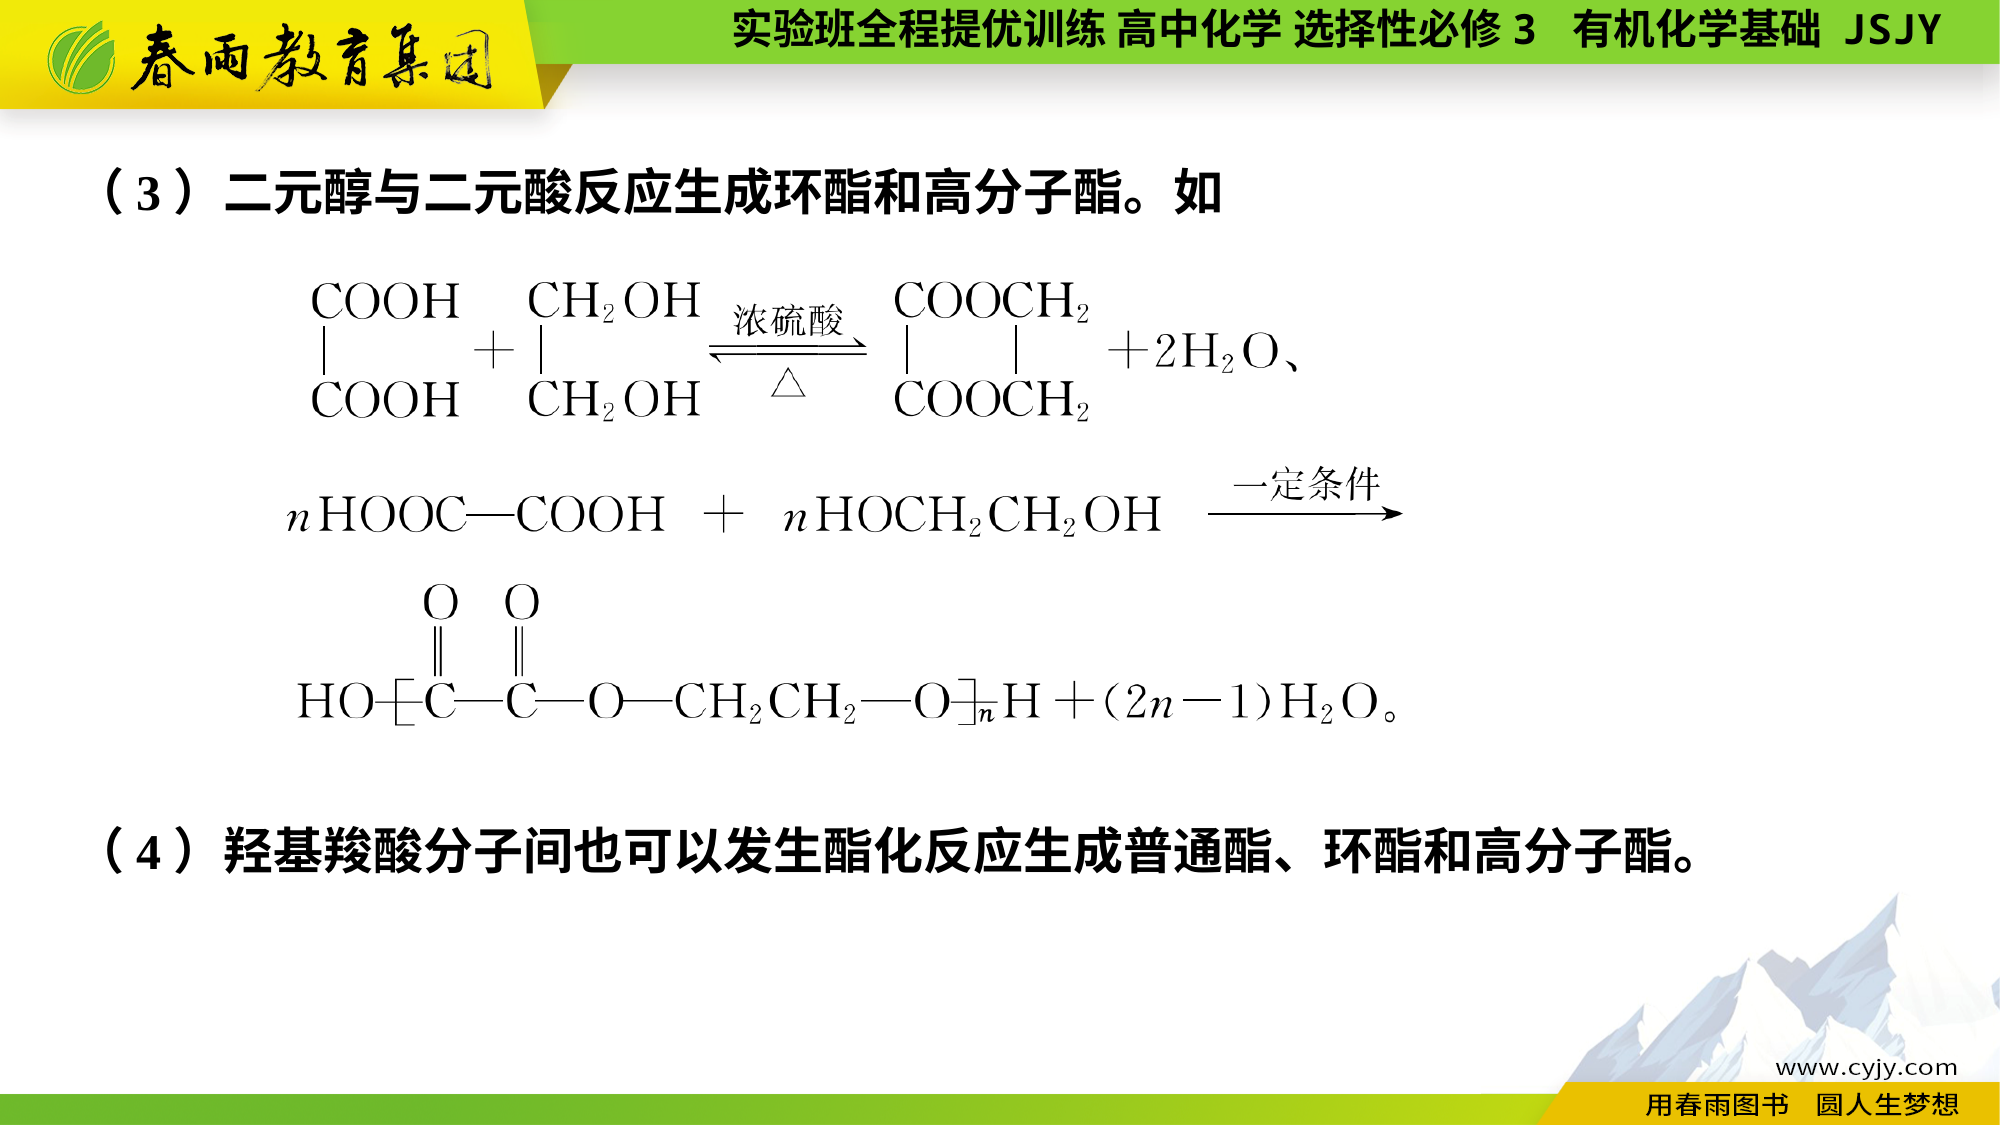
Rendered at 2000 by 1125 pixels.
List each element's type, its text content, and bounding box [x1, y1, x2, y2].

picture [0, 0, 2000, 1125]
list （3）二元醇与二元酸反应生成环酯和高分子酯。如 （4）羟基羧酸分子间也可以发生酯化反应生成普通酯、环酯和高分子酯。 [59, 122, 1944, 895]
